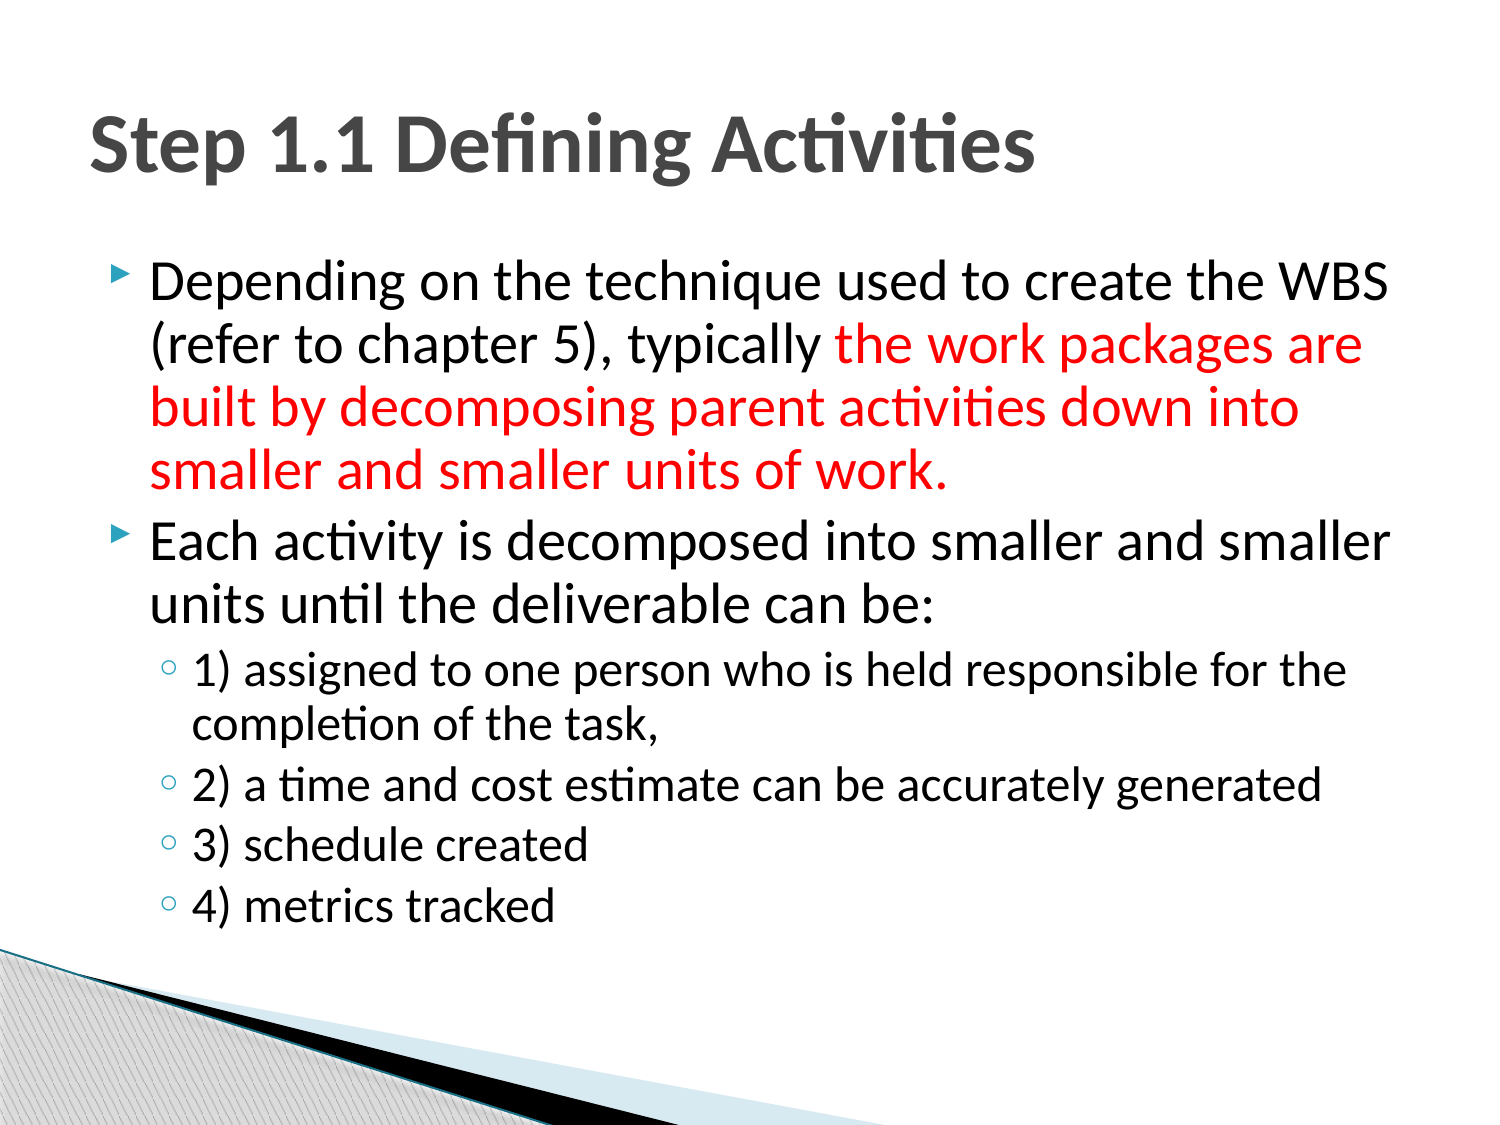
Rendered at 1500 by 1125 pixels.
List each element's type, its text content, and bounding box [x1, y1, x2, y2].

list Depending on the technique used to create the WBS (refer to chapter 5), typically the work packages are built by decomposing parent activities down into smaller and smaller units of work. Each activity is decomposed into smaller and smaller units until the deliverable can be: 1) assigned to one person who is held responsible for the completion of the task, 2) a time and cost estimate can be accurately generated 3) schedule created 4) metrics tracked [75, 243, 1425, 986]
title Step 1.1 Defining Activities [75, 45, 1425, 233]
